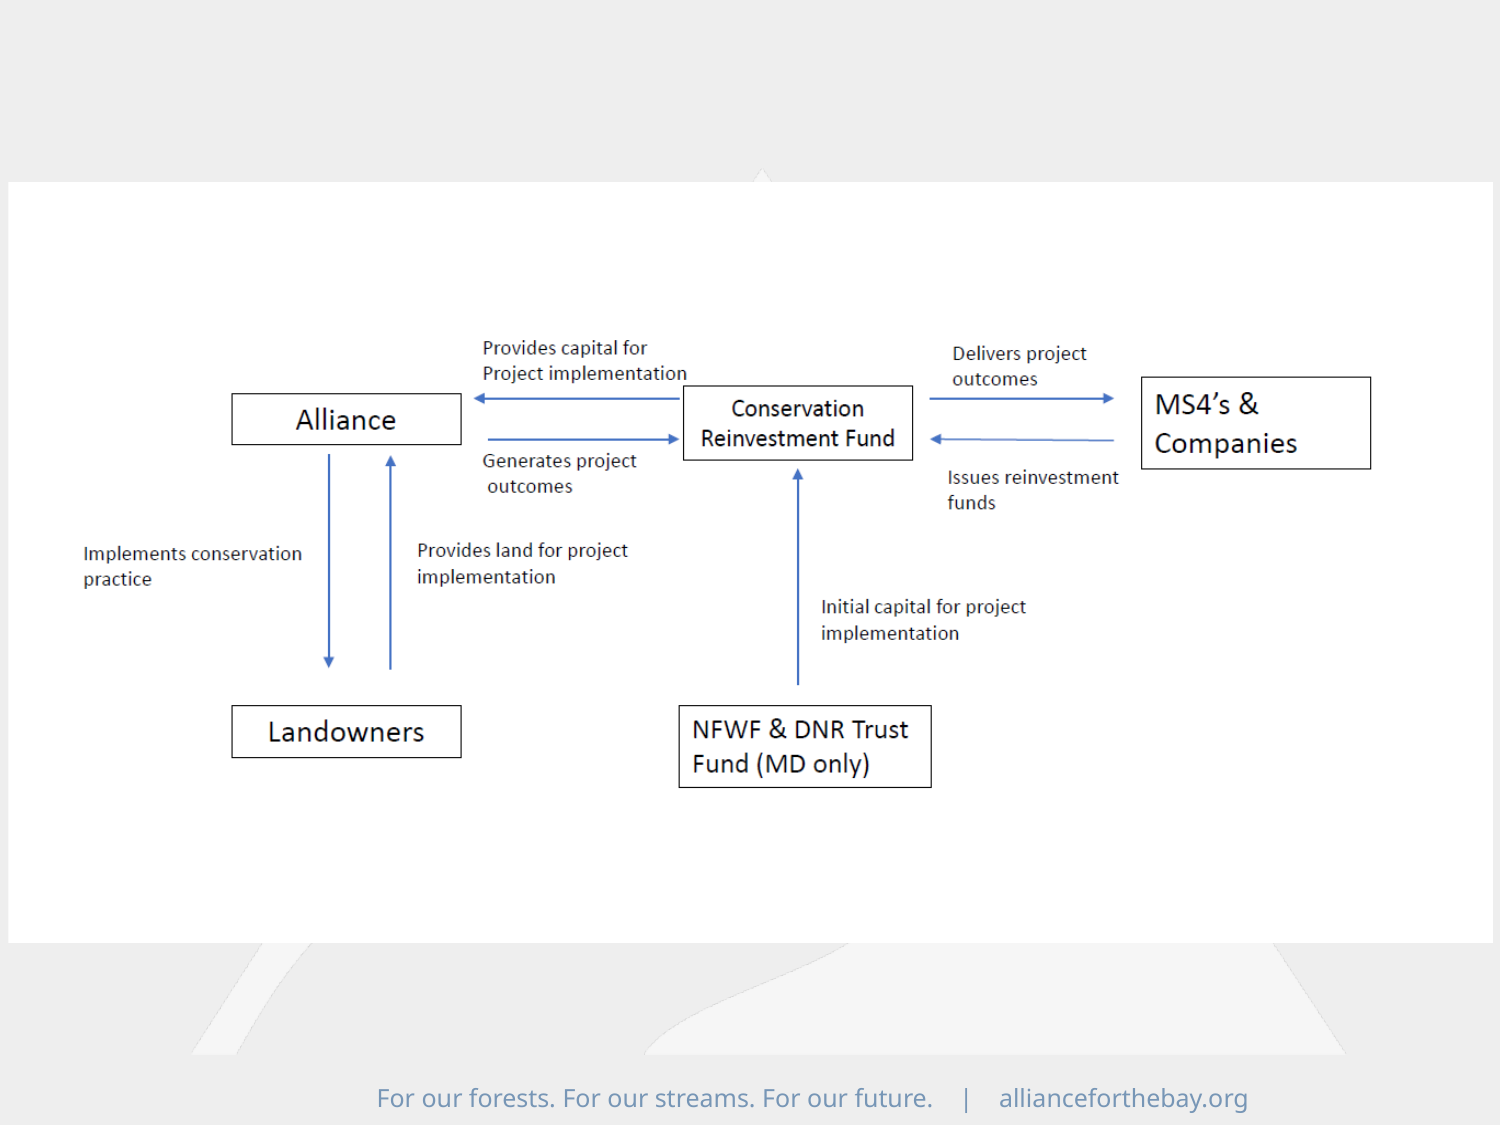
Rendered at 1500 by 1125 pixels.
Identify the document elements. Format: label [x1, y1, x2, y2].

picture [8, 182, 1493, 943]
